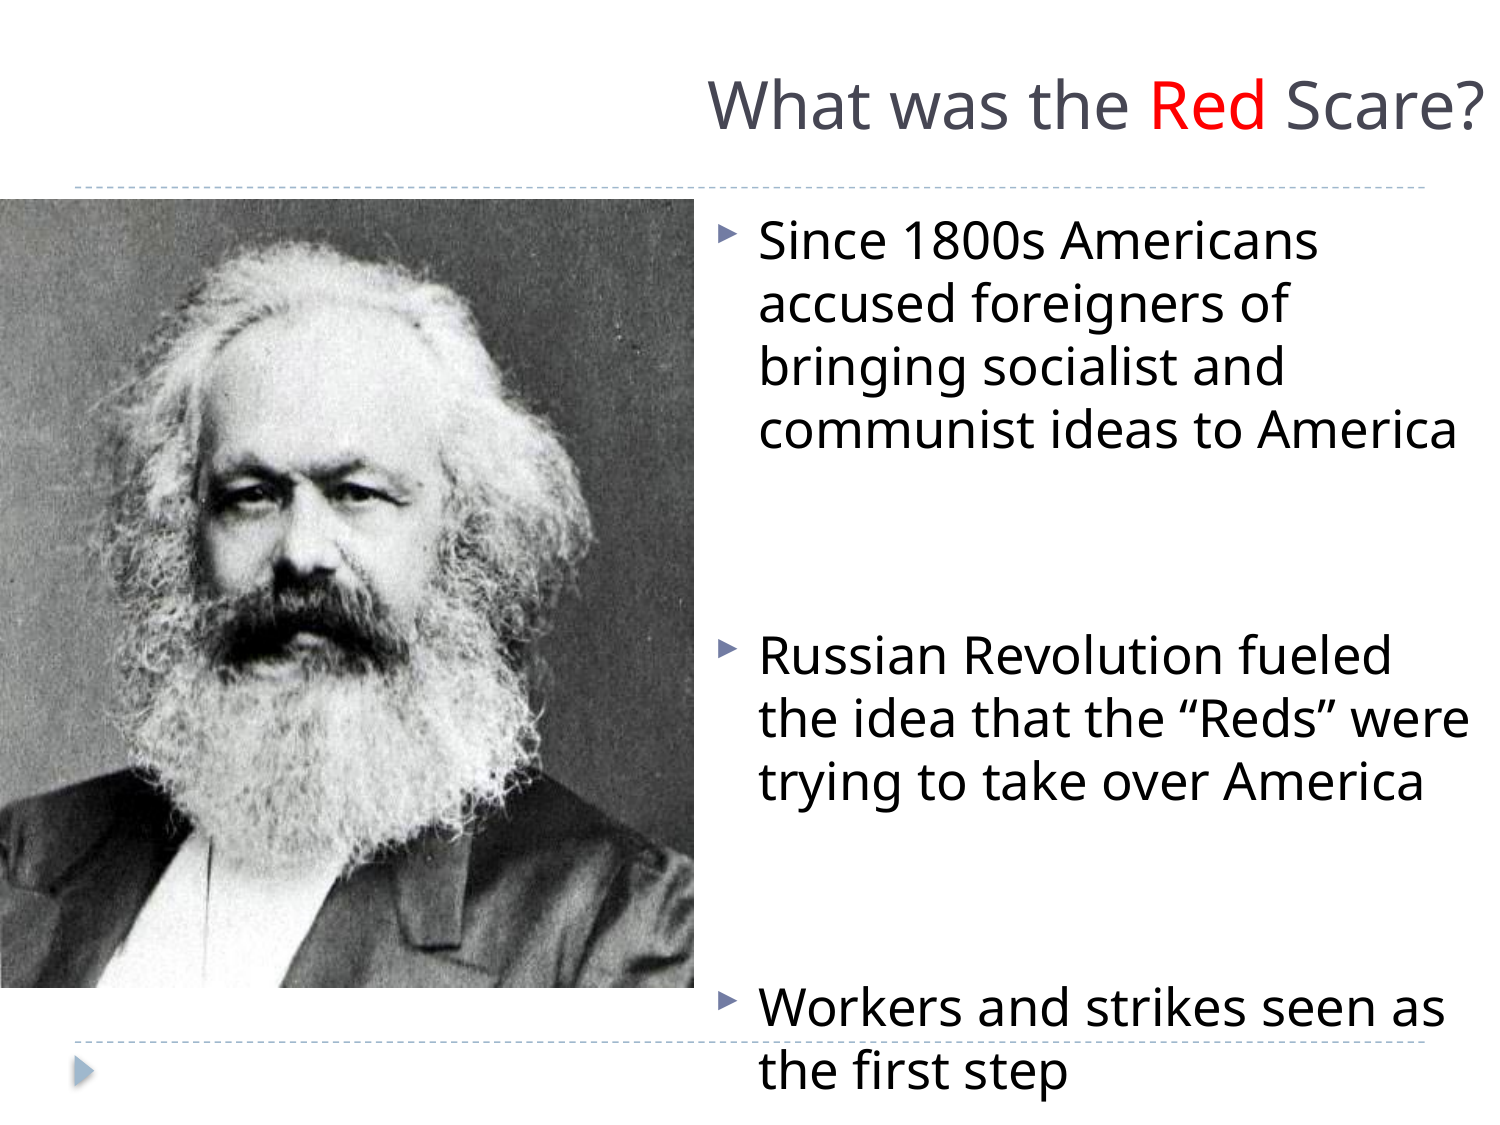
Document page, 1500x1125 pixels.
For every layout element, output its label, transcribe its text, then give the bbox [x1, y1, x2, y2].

picture [0, 199, 694, 988]
title What was the Red Scare? [150, 0, 1500, 150]
list Since 1800s Americans accused foreigners of bringing socialist and communist ideas to America Russian Revolution fueled the idea that the “Reds” were trying to take over America Workers and strikes seen as the first step [699, 199, 1500, 1125]
